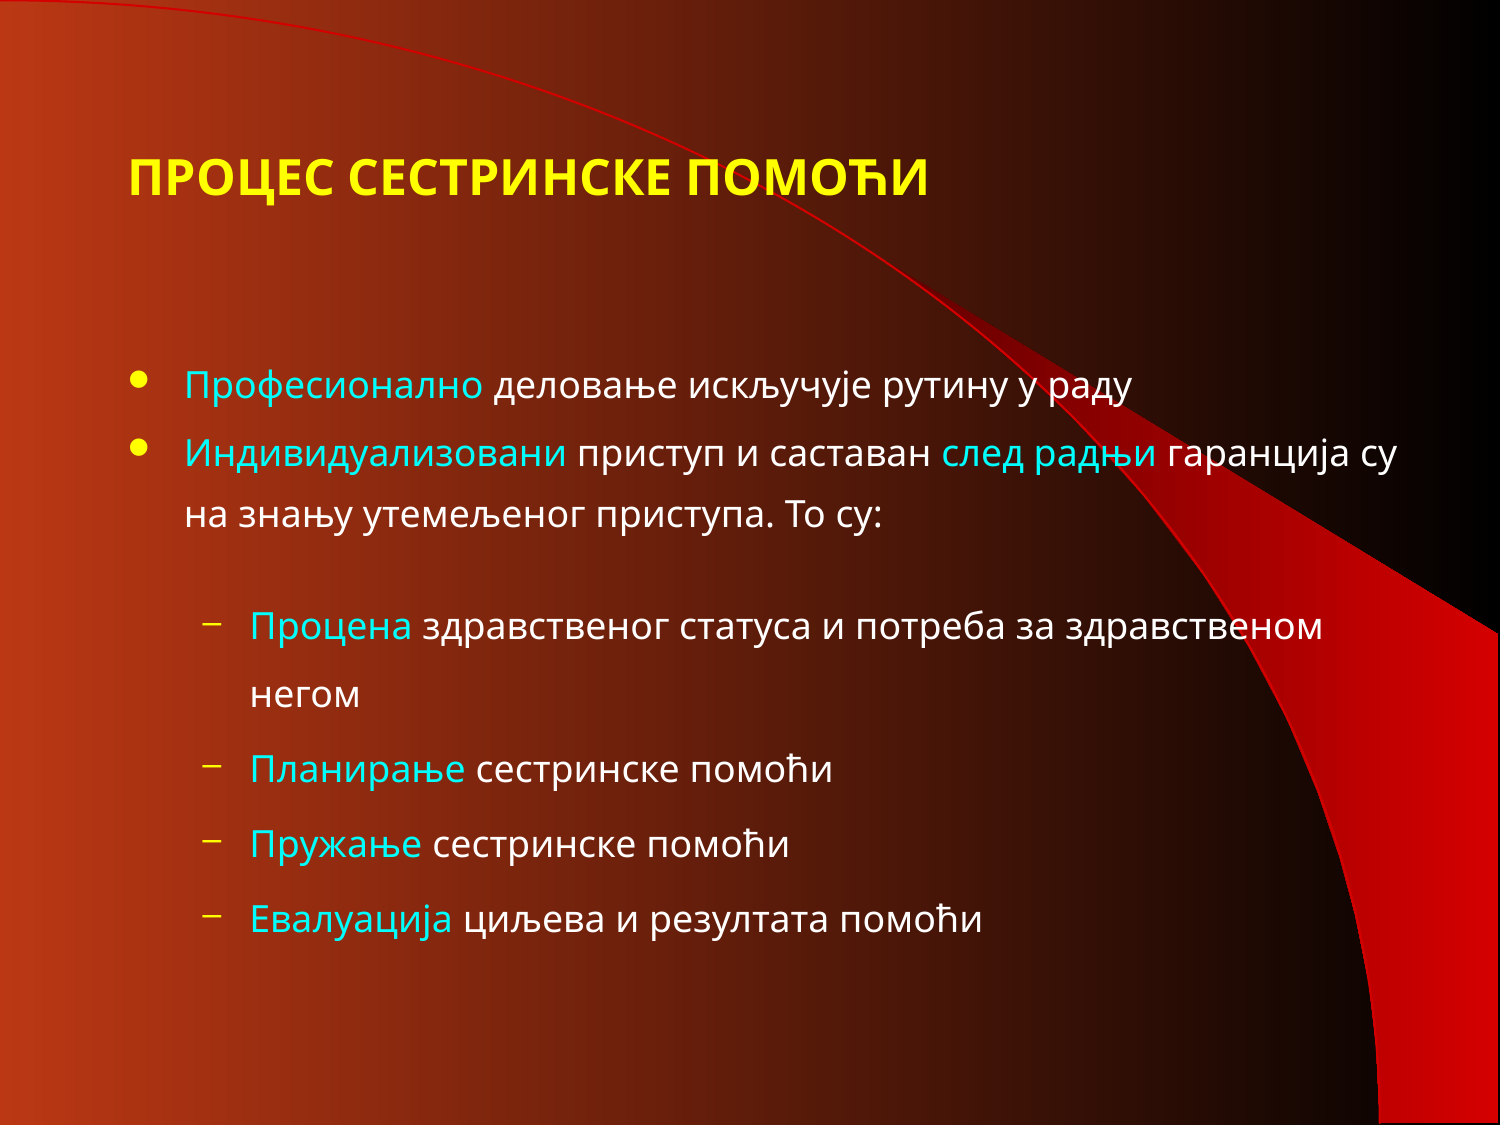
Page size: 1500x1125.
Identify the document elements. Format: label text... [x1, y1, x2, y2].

list Професионално деловање искључује рутину у раду Индивидуализовани приступ и саставан след радњи гаранција су на знању утемељеног приступа. То су: Процена здравственог статуса и потреба за здравственом негом Планирање сестринске помоћи Пружање сестринске помоћи Евалуација циљева и резултата помоћи [112, 337, 1425, 1013]
title ПРОЦЕС СЕСТРИНСКЕ ПОМОЋИ [112, 112, 976, 238]
